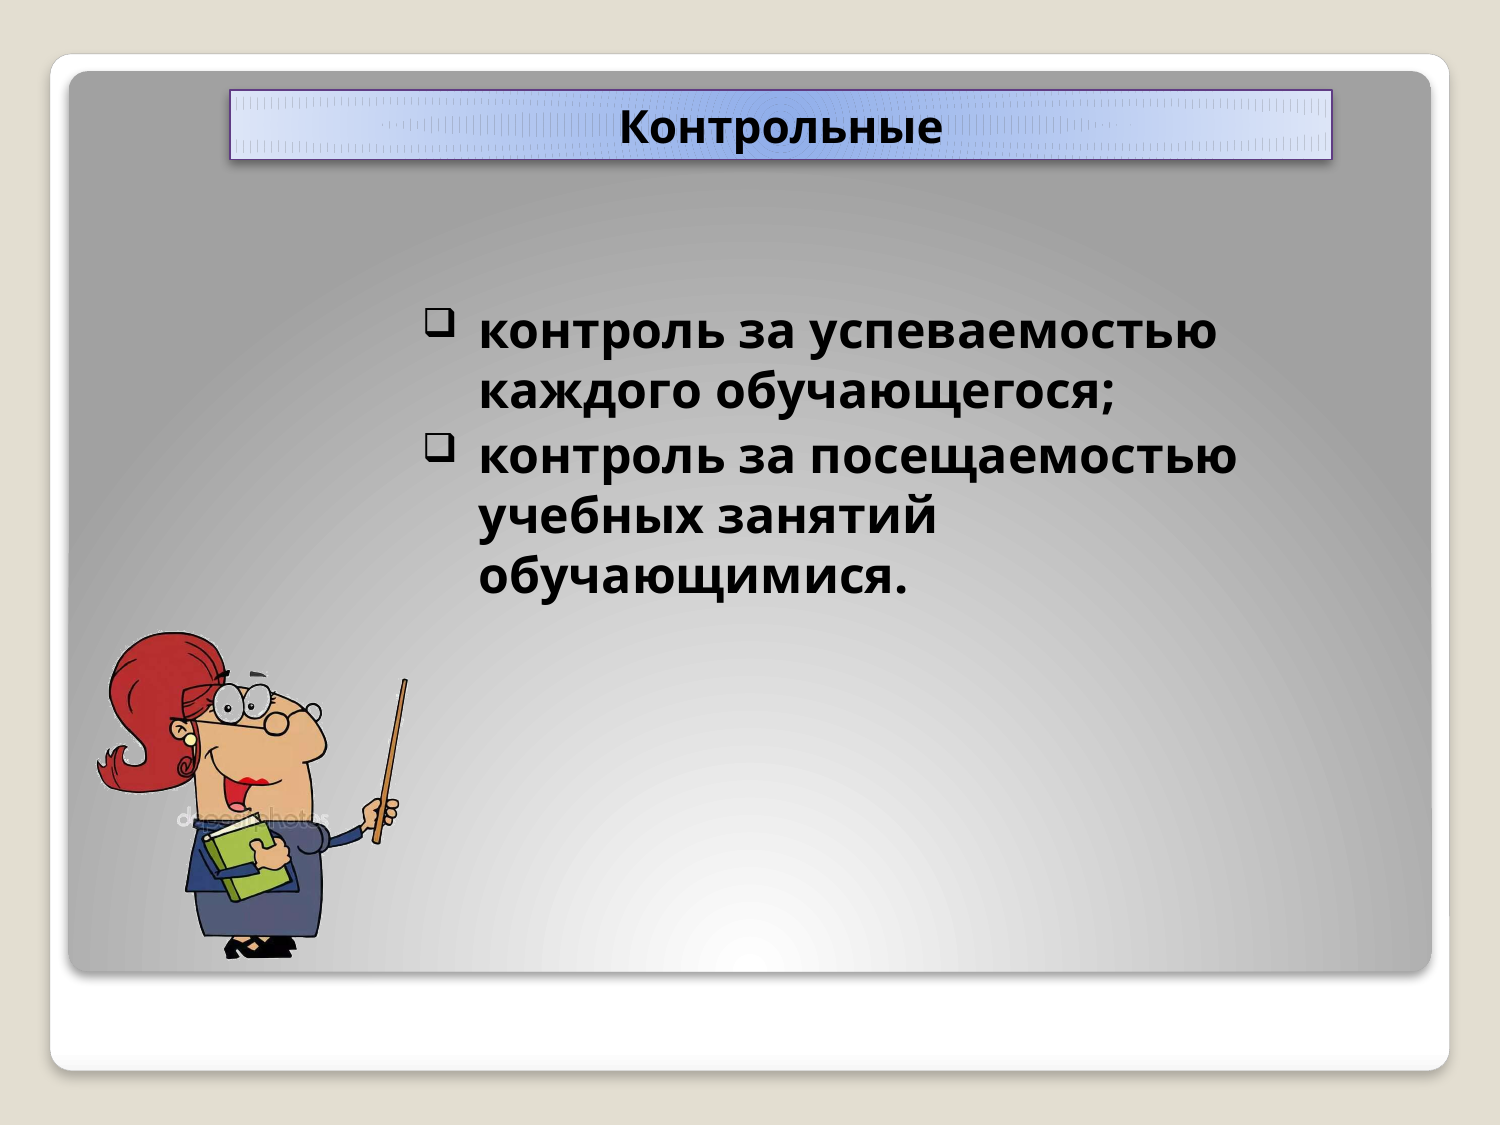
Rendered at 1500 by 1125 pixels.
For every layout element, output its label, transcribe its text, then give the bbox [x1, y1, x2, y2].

text_box контроль за успеваемостью каждого обучающегося; контроль за посещаемостью учебных занятий обучающимися. [407, 290, 1314, 611]
picture [88, 621, 417, 970]
text_box Контрольные [229, 89, 1333, 160]
